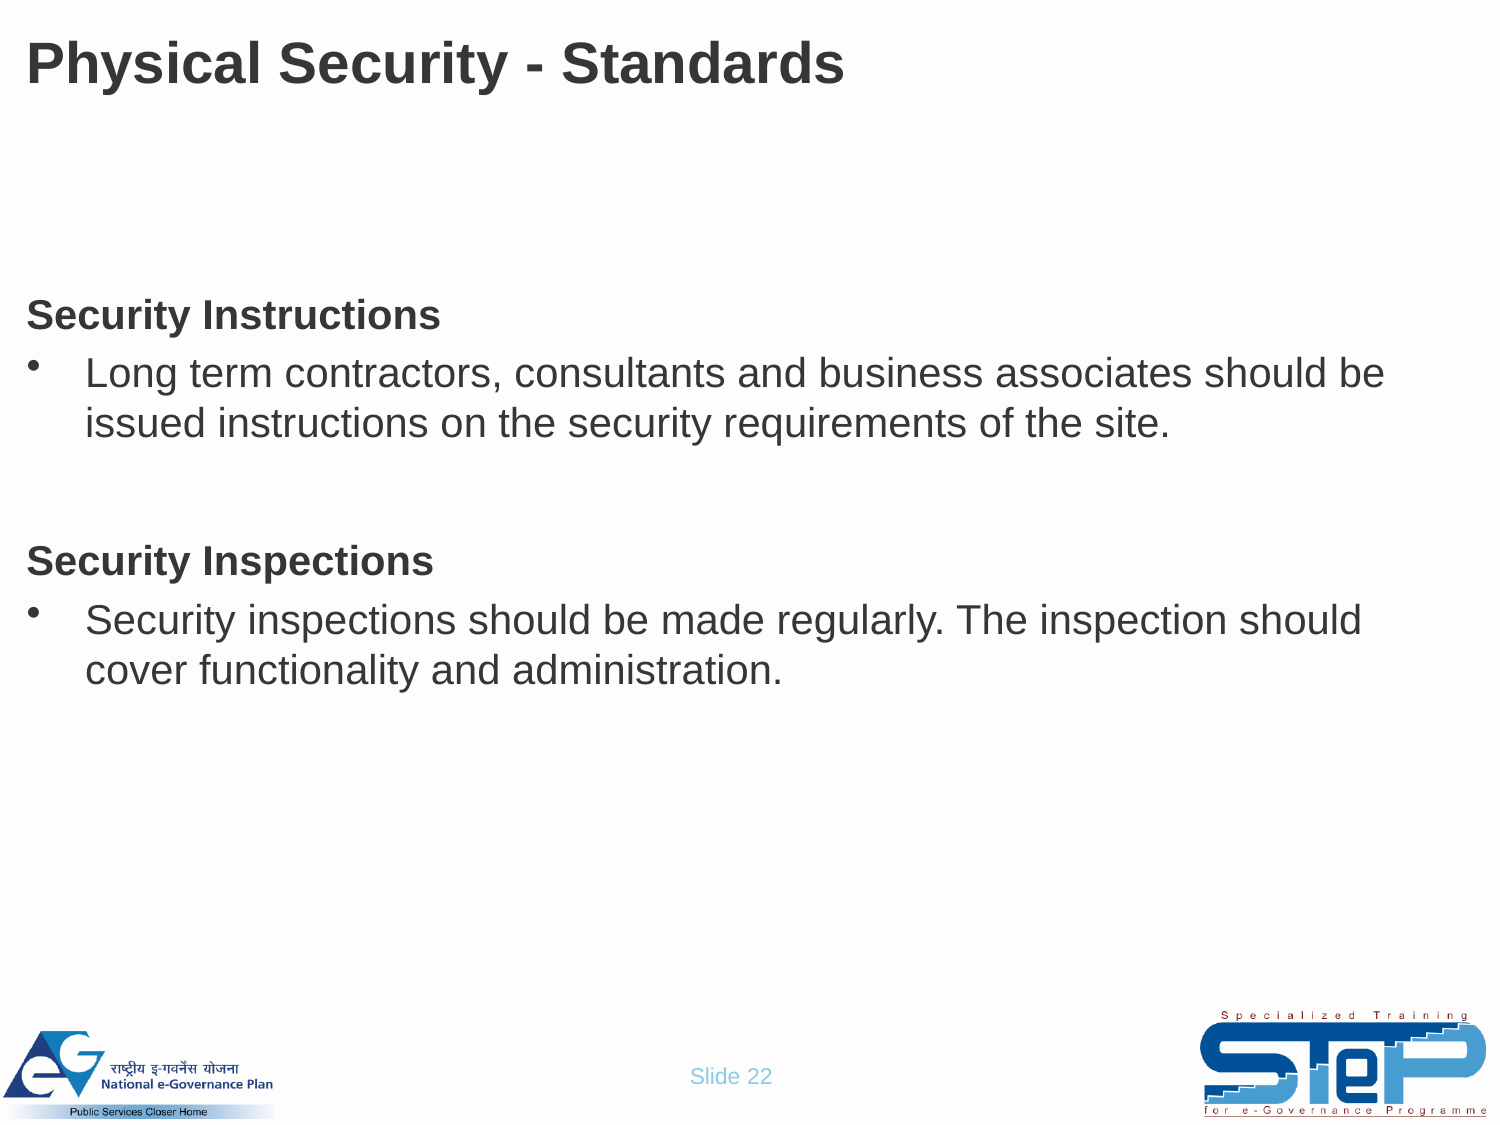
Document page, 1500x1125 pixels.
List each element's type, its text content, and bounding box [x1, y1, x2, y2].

title Physical Security - Standards [26, 24, 1472, 150]
picture [2, 1031, 275, 1119]
list Security Instructions Long term contractors, consultants and business associates should be issued instructions on the security requirements of the site. Security Inspections Security inspections should be made regularly. The inspection should cover functionality and administration. [26, 287, 1474, 999]
picture [1200, 1011, 1486, 1117]
